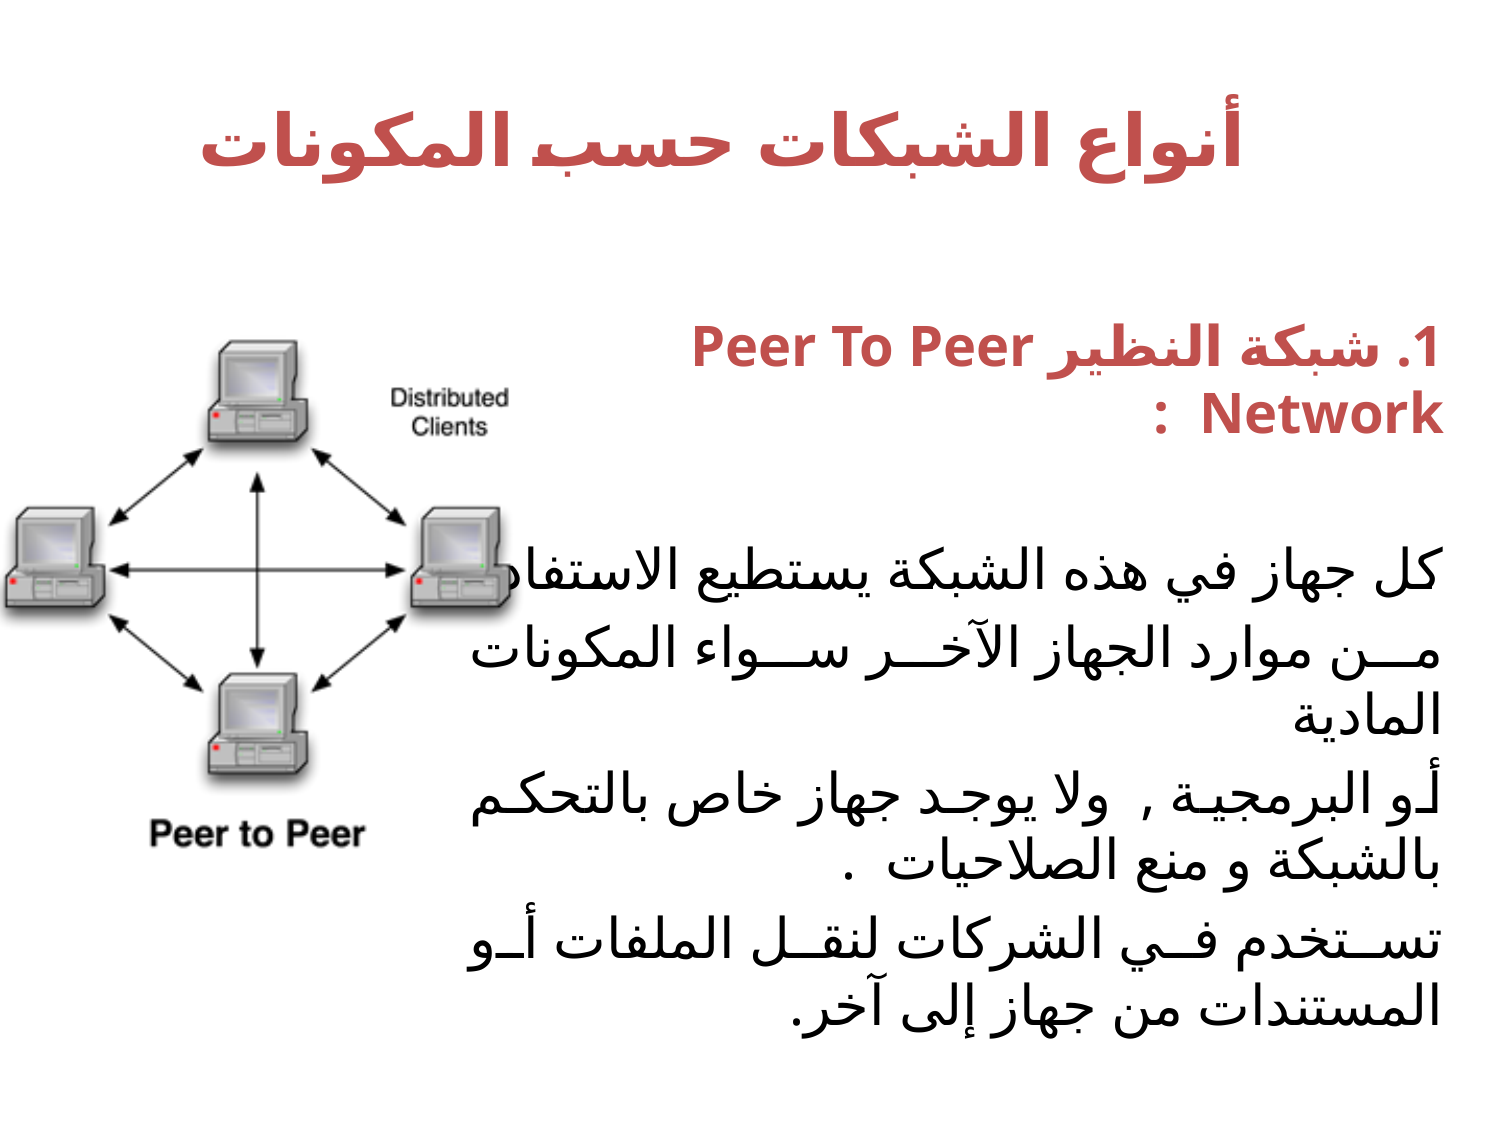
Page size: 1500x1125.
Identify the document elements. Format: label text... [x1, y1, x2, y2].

list 1. شبكة النظير Peer To Peer Network : كل جهاز في هذه الشبكة يستطيع الاستفادة من موارد الجهاز الآخر سواء المكونات المادية أو البرمجية , ولا يوجد جهاز خاص بالتحكم بالشبكة و منع الصلاحيات . تستخدم في الشركات لنقل الملفات أو المستندات من جهاز إلى آخر. [454, 302, 1459, 1099]
title أنواع الشبكات حسب المكونات [100, 54, 1326, 220]
picture [0, 290, 533, 855]
